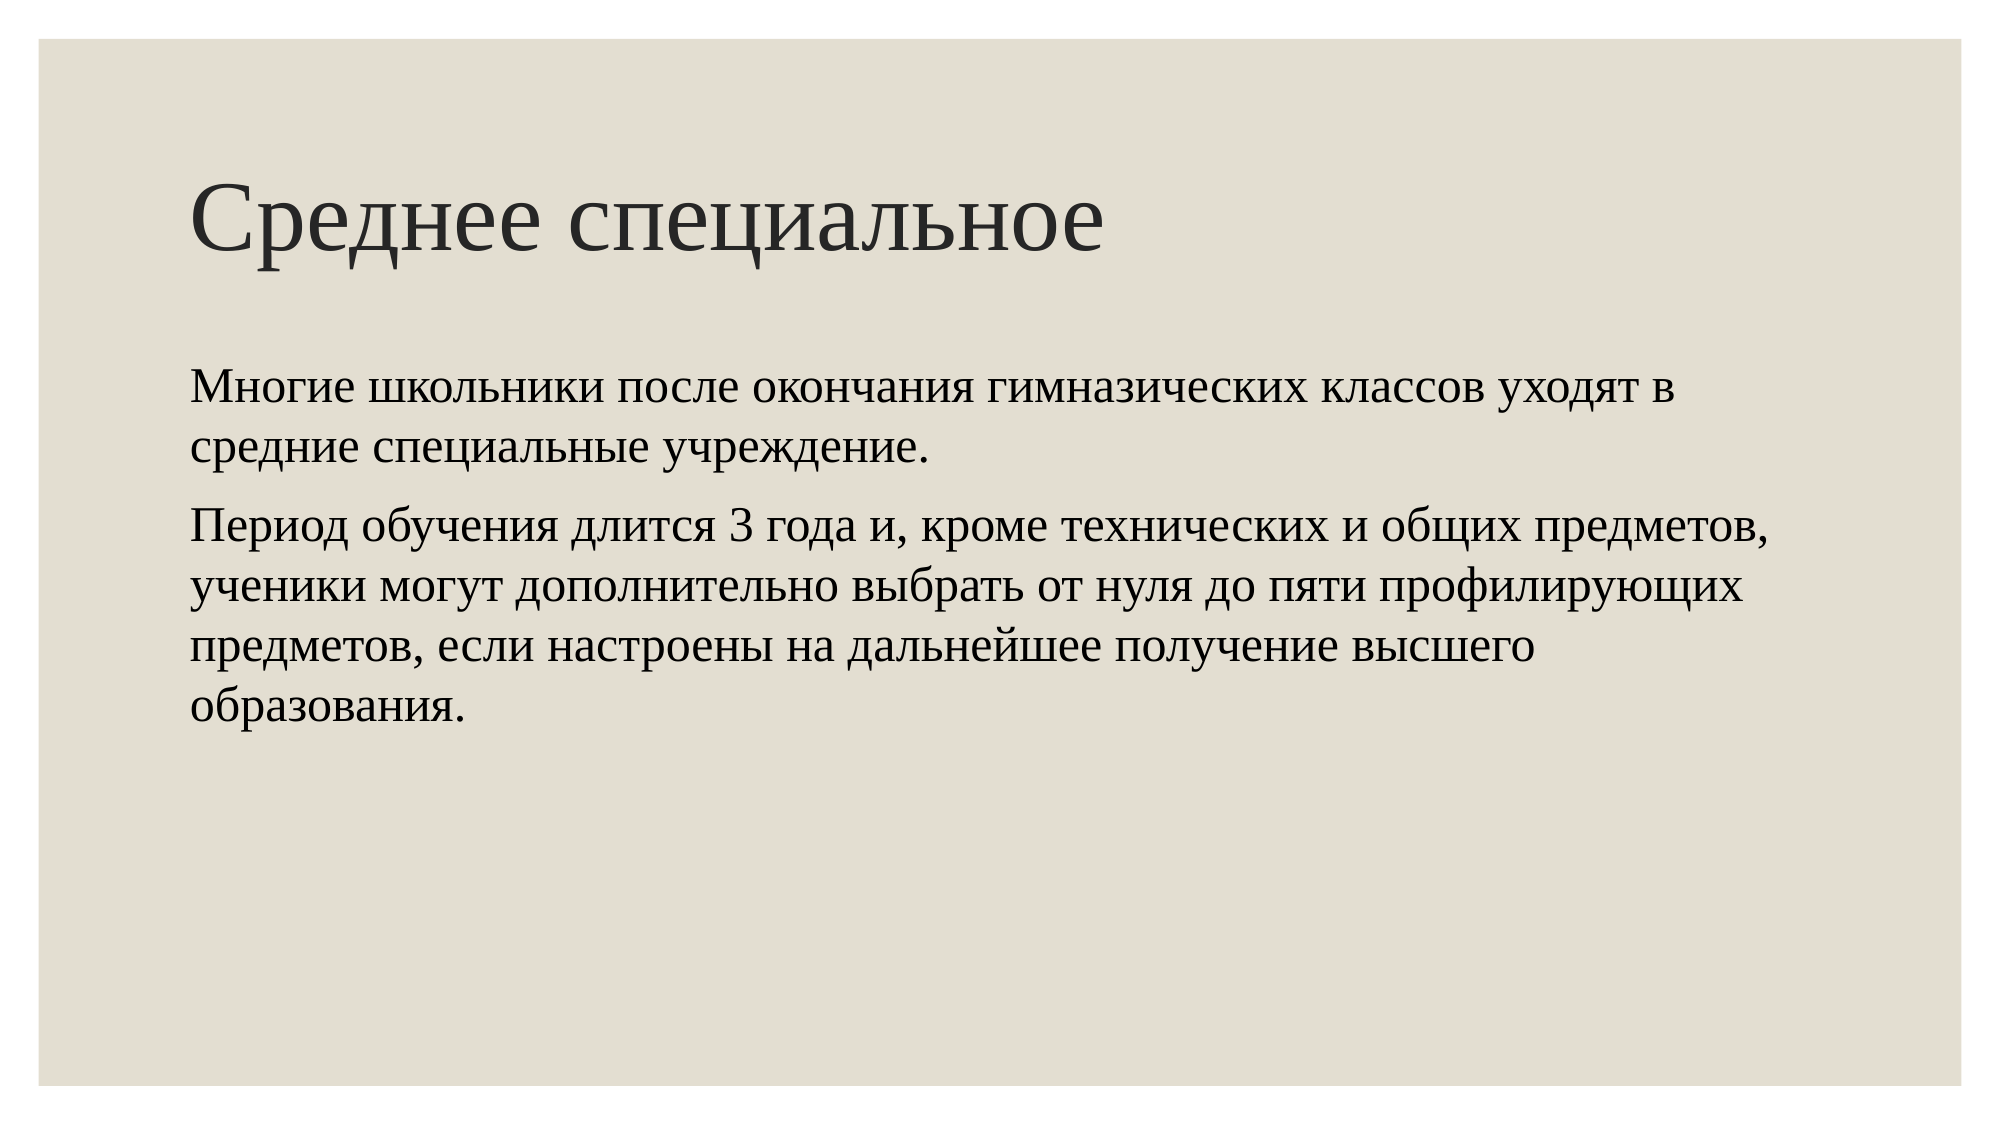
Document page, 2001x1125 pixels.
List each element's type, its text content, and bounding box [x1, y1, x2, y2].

list Многие школьники после окончания гимназических классов уходят в средние специальные учреждение. Период обучения длится 3 года и, кроме технических и общих предметов, ученики могут дополнительно выбрать от нуля до пяти профилирующих предметов, если настроены на дальнейшее получение высшего образования. [174, 345, 1825, 755]
title Среднее специальное [174, 105, 1825, 331]
